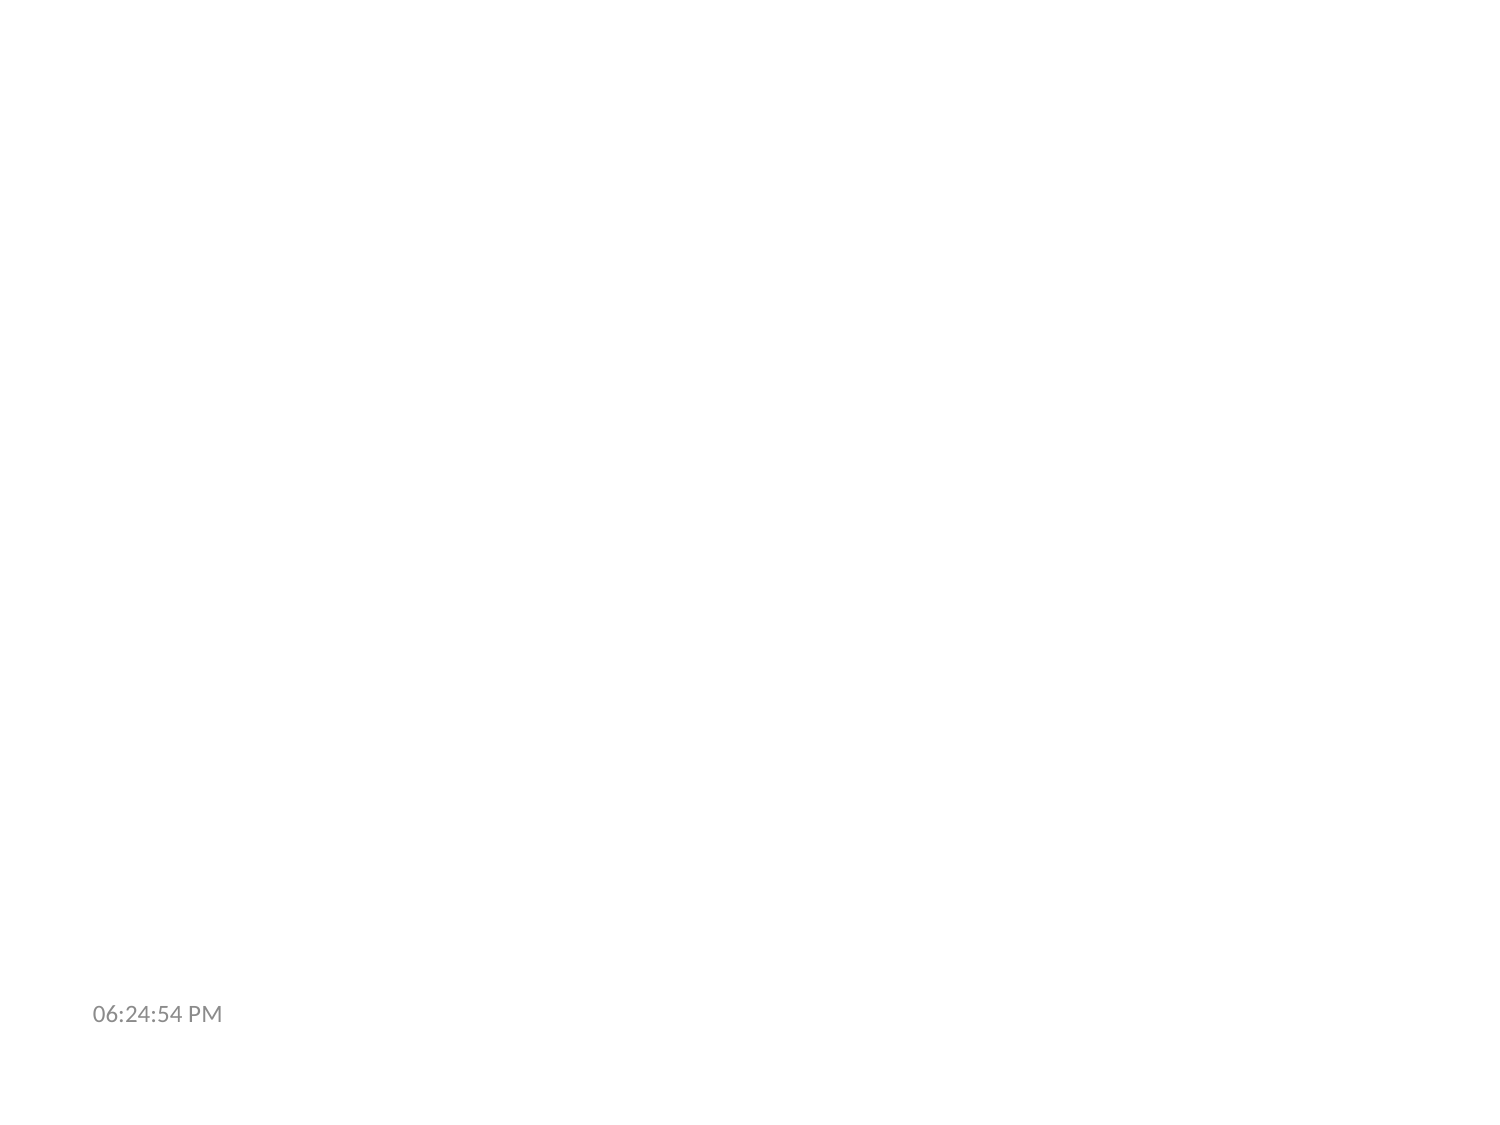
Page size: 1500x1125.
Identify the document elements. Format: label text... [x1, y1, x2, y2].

text_box 3:35:09 PM [77, 982, 428, 1043]
